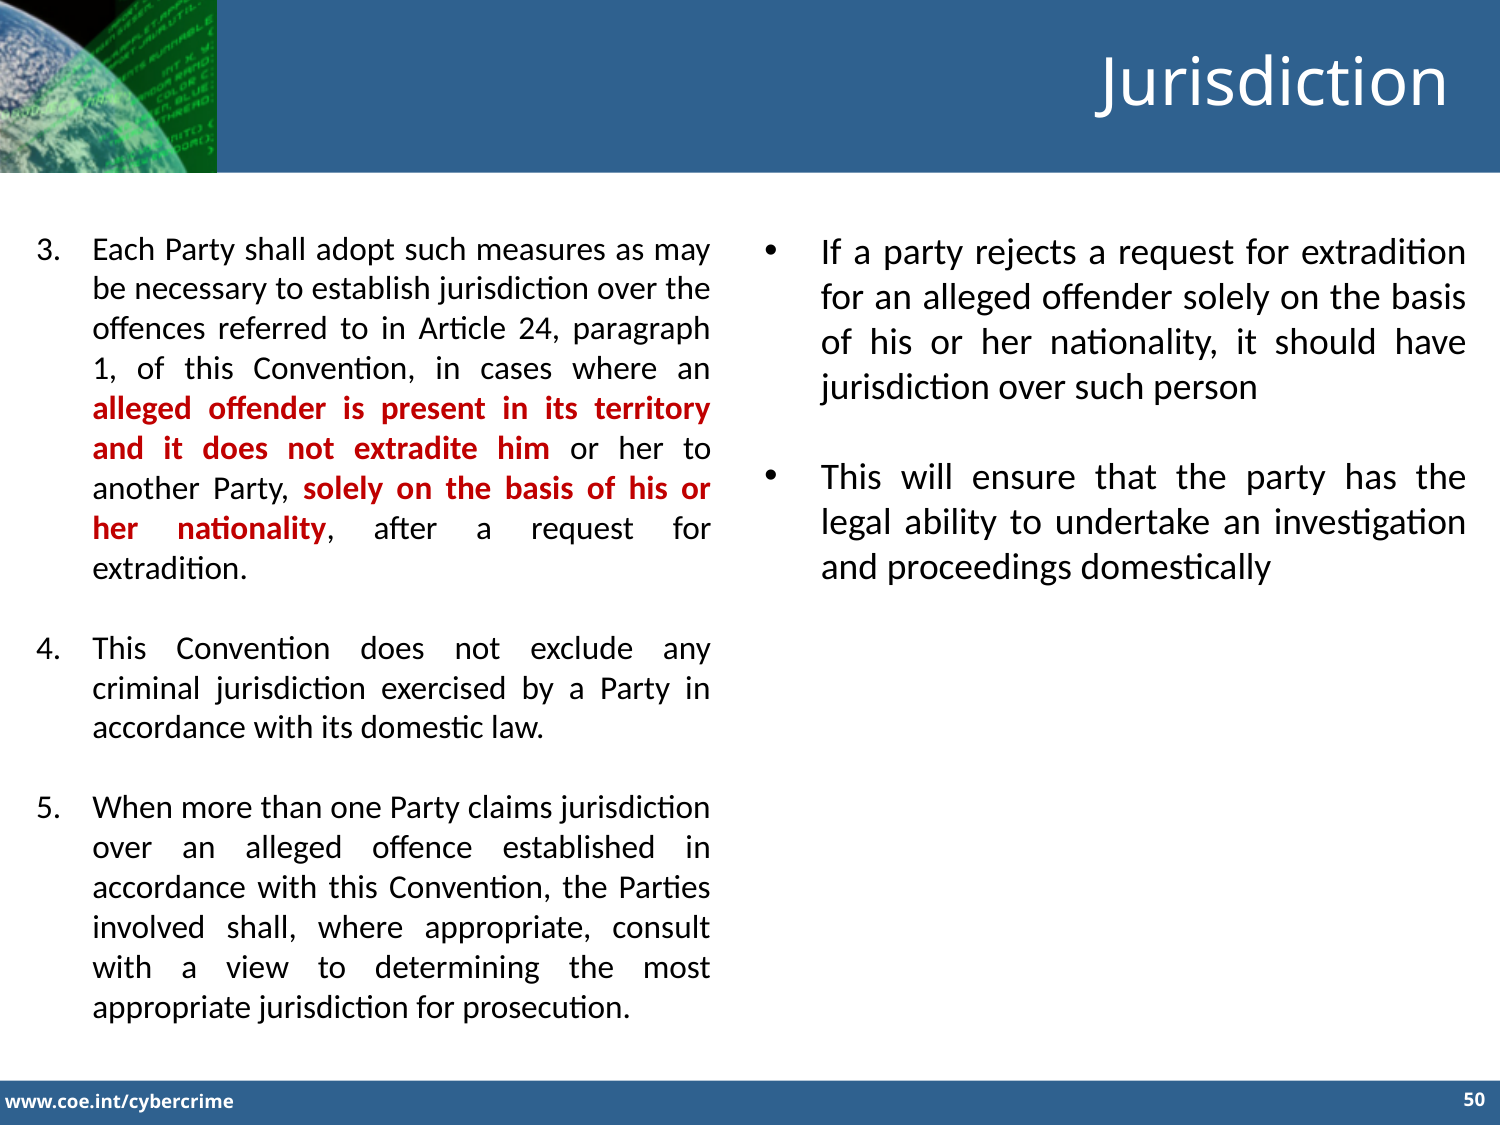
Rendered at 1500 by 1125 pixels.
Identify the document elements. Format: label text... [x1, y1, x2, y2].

picture [0, 0, 217, 173]
text_box Jurisdiction [230, 31, 1483, 126]
text_box If a party rejects a request for extradition for an alleged offender solely on the basis of his or her nationality, it should have jurisdiction over such person This will ensure that the party has the legal ability to undertake an investigation and proceedings domestically [749, 219, 1483, 594]
text_box Each Party shall adopt such measures as may be necessary to establish jurisdiction over the offences referred to in Article 24, paragraph 1, of this Convention, in cases where an alleged offender is present in its territory and it does not extradite him or her to another Party, solely on the basis of his or her nationality, after a request for extradition. This Convention does not exclude any criminal jurisdiction exercised by a Party in accordance with its domestic law. When more than one Party claims jurisdiction over an alleged offence established in accordance with this Convention, the Parties involved shall, where appropriate, consult with a view to determining the most appropriate jurisdiction for prosecution. [21, 219, 727, 1033]
